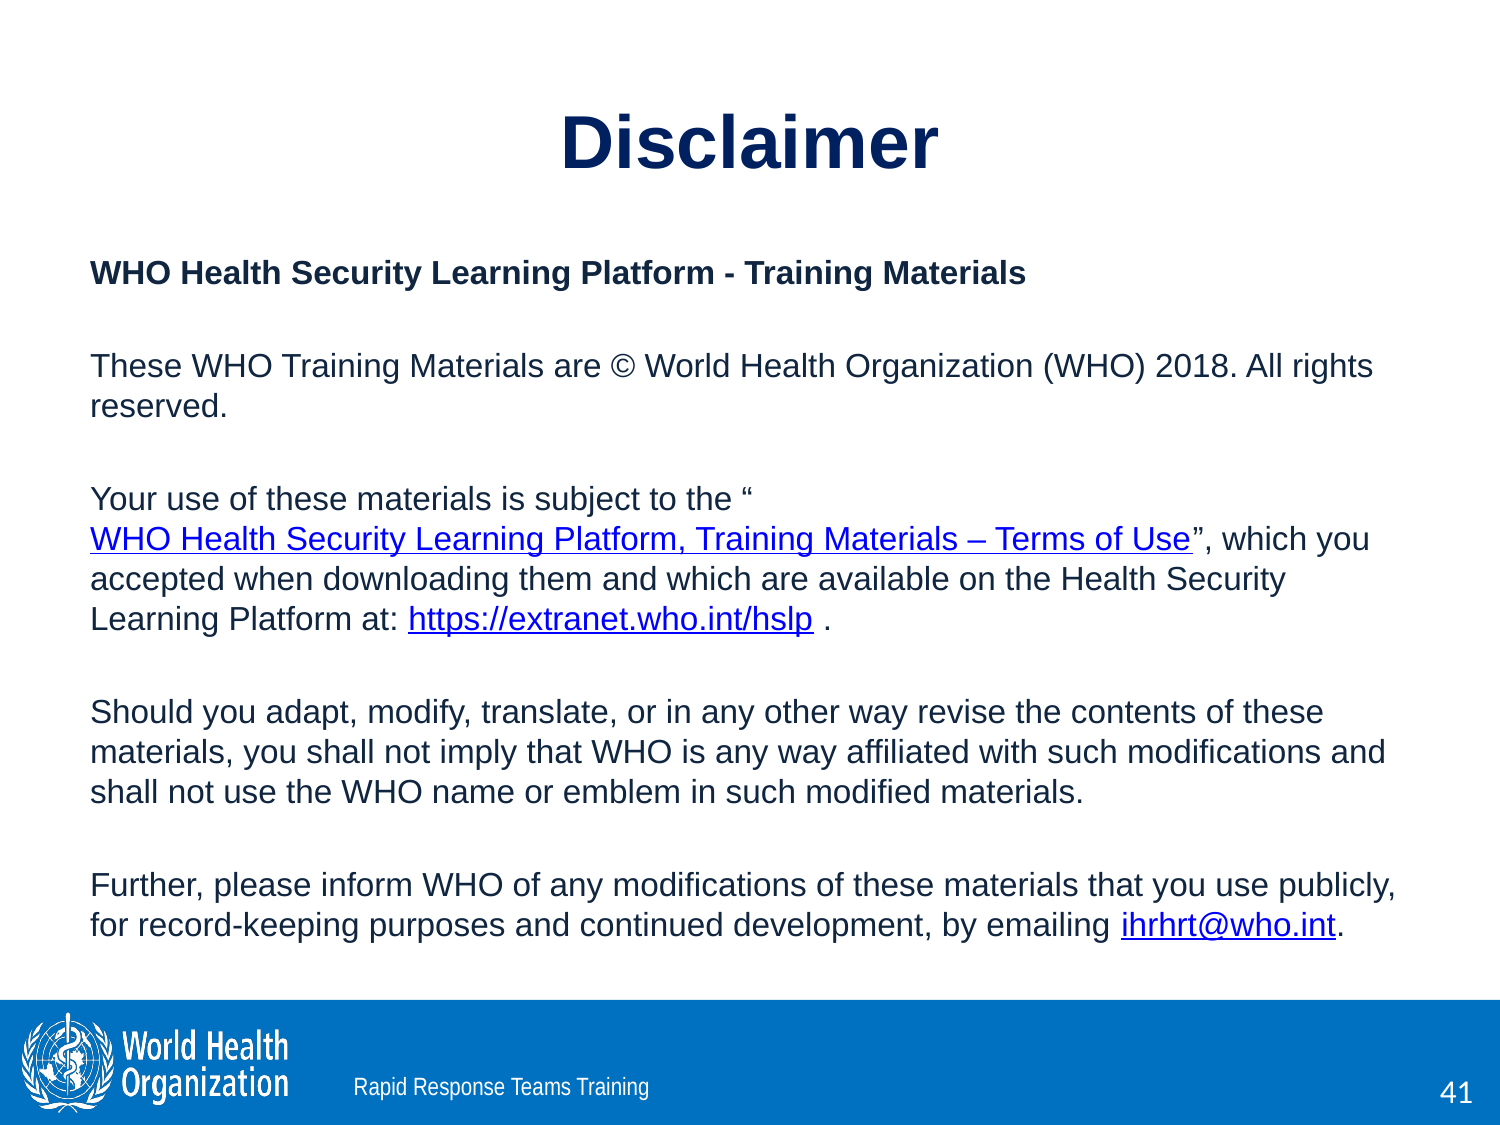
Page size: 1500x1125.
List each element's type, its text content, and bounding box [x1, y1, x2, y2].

title Disclaimer [75, 45, 1425, 233]
picture [21, 1012, 288, 1113]
list WHO Health Security Learning Platform - Training Materials These WHO Training Materials are © World Health Organization (WHO) 2018. All rights reserved. Your use of these materials is subject to the “WHO Health Security Learning Platform, Training Materials – Terms of Use”, which you accepted when downloading them and which are available on the Health Security Learning Platform at: https://extranet.who.int/hslp . Should you adapt, modify, translate, or in any other way revise the contents of these materials, you shall not imply that WHO is any way affiliated with such modifications and shall not use the WHO name or emblem in such modified materials. Further, please inform WHO of any modifications of these materials that you use publicly, for record-keeping purposes and continued development, by emailing ihrhrt@who.int. [75, 243, 1425, 986]
